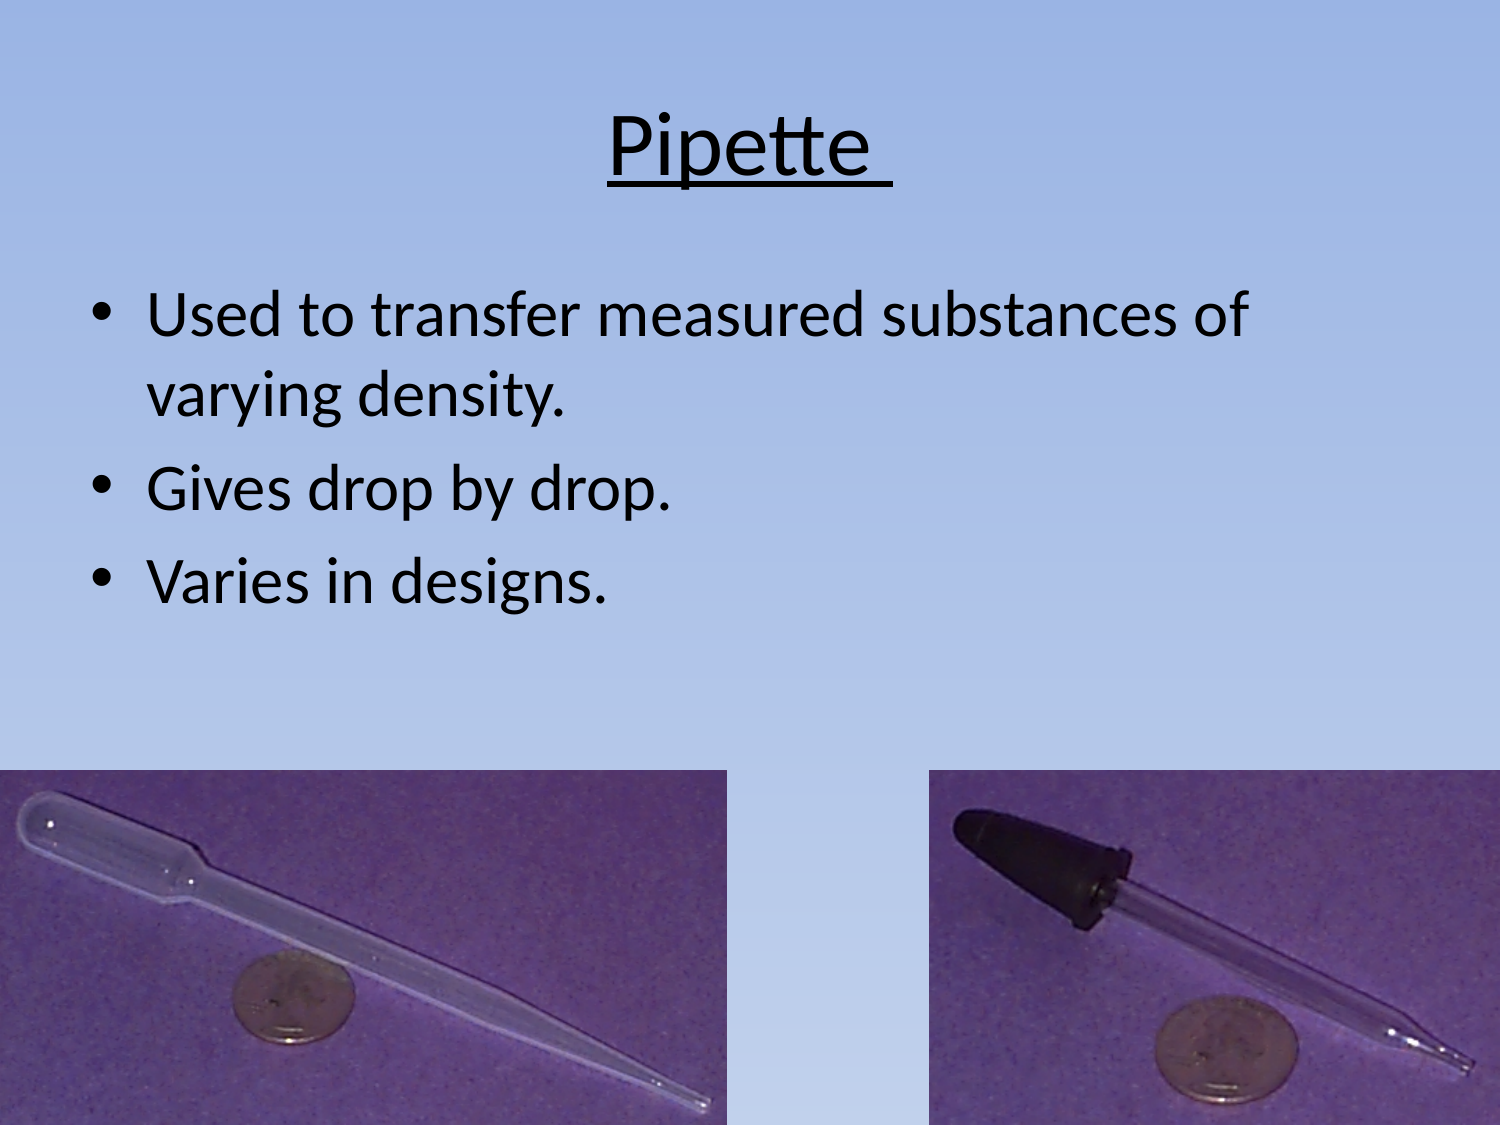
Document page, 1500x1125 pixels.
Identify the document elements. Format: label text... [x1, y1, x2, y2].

title Pipette [75, 45, 1425, 233]
picture [929, 769, 1500, 1125]
list Used to transfer measured substances of varying density. Gives drop by drop. Varies in designs. [75, 262, 1425, 1005]
picture [0, 770, 727, 1125]
